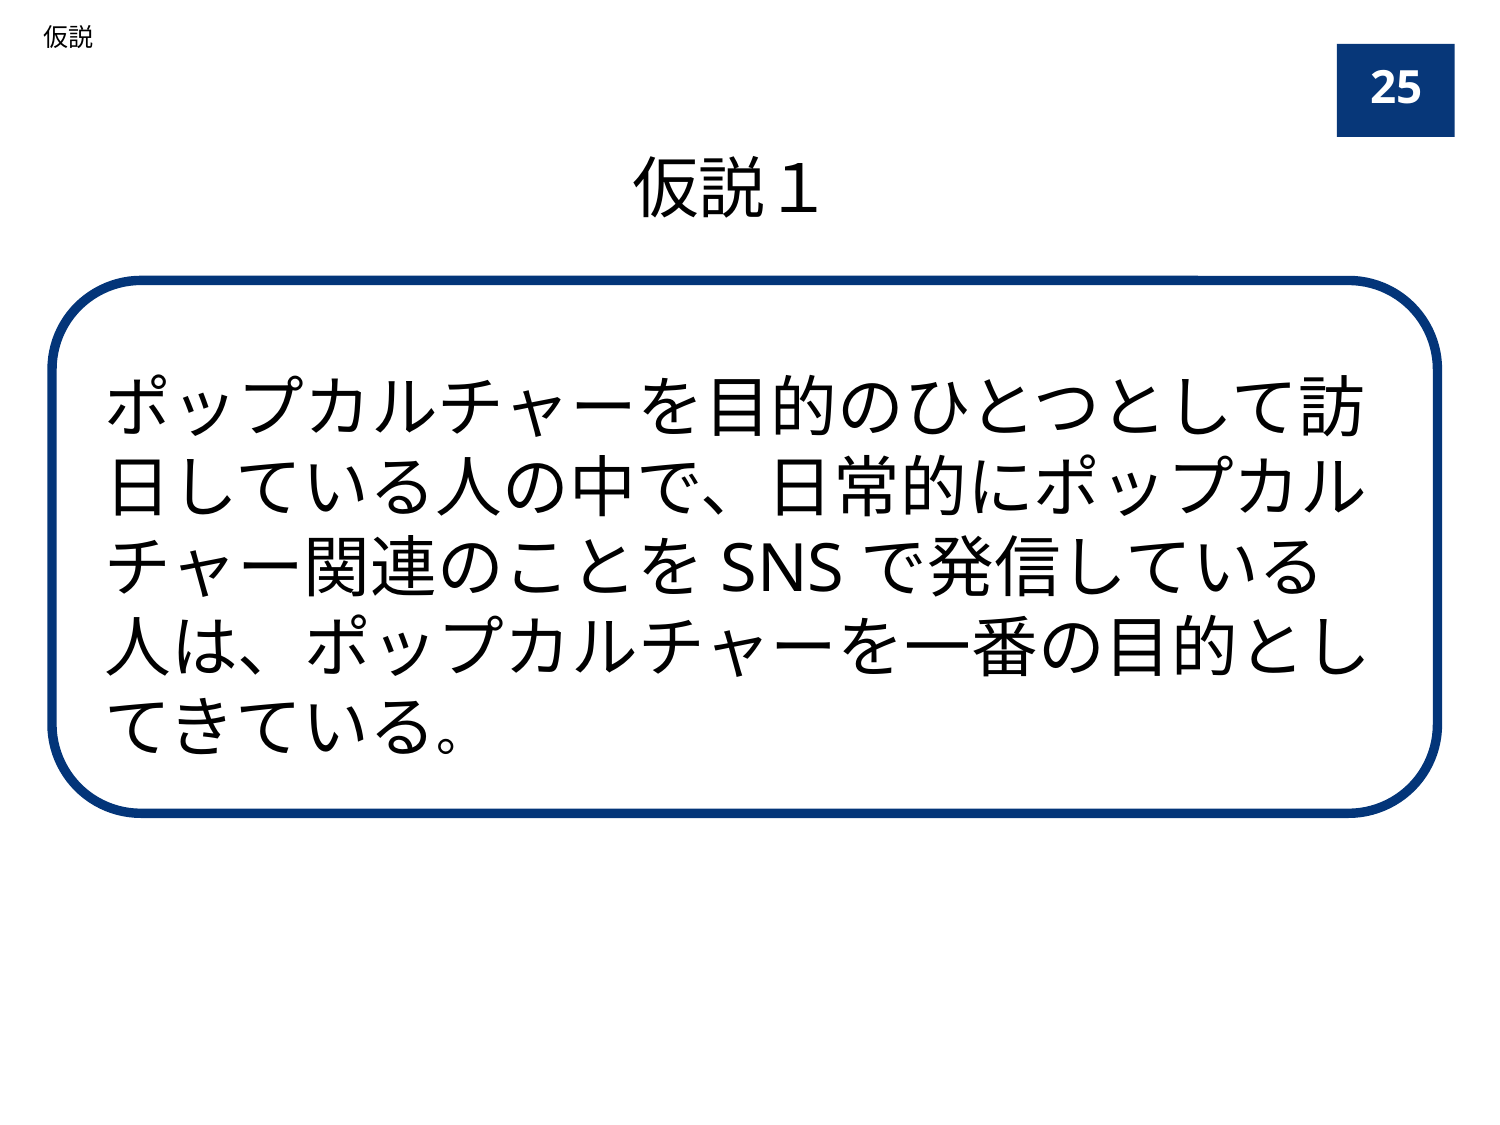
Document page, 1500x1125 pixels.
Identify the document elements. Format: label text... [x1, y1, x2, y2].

text_box [50, 279, 1439, 815]
text_box 仮説 [28, 13, 311, 59]
text_box 仮説１ [458, 138, 1006, 233]
slide_number 25 [1354, 59, 1438, 120]
